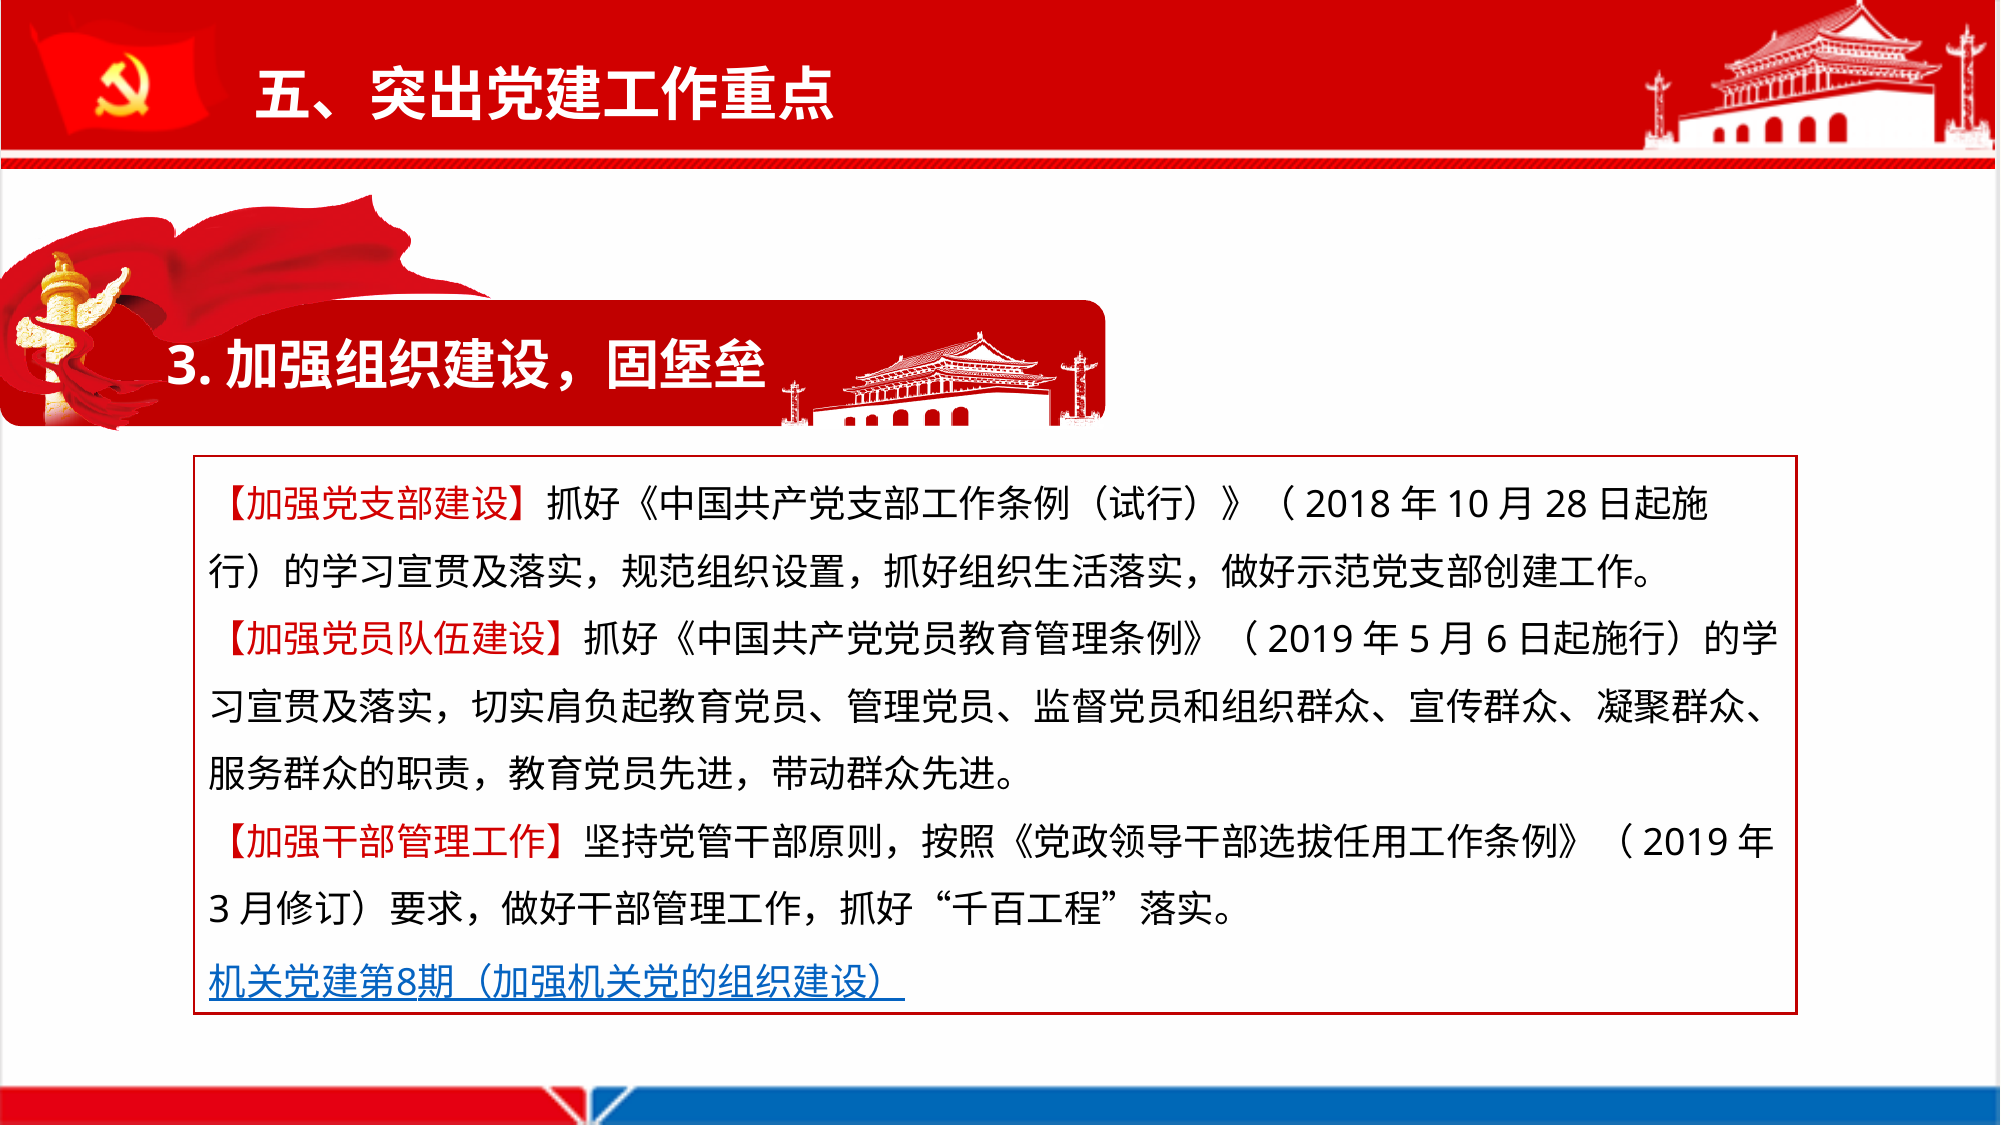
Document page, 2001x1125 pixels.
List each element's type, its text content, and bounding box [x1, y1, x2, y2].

picture [0, 0, 2001, 1125]
slide_number [1412, 1042, 1863, 1103]
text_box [0, 173, 1106, 457]
text_box 【加强党支部建设】抓好《中国共产党支部工作条例（试行）》（2018年10月28日起施行）的学习宣贯及落实，规范组织设置，抓好组织生活落实，做好示范党支部创建工作。 【加强党员队伍建设】抓好《中国共产党党员教育管理条例》（2019年5月6日起施行）的学习宣贯及落实，切实肩负起教育党员、管理党员、监督党员和组织群众、宣传群众、凝聚群众、服务群众的职责，教育党员先进，带动群众先进。 【加强干部管理工作】坚持党管干部原则，按照《党政领导干部选拔任用工作条例》（2019年3月修订）要求，做好干部管理工作，抓好“千百工程”落实。 机关党建第8期（加强机关党的组织建设） [193, 456, 1797, 1014]
